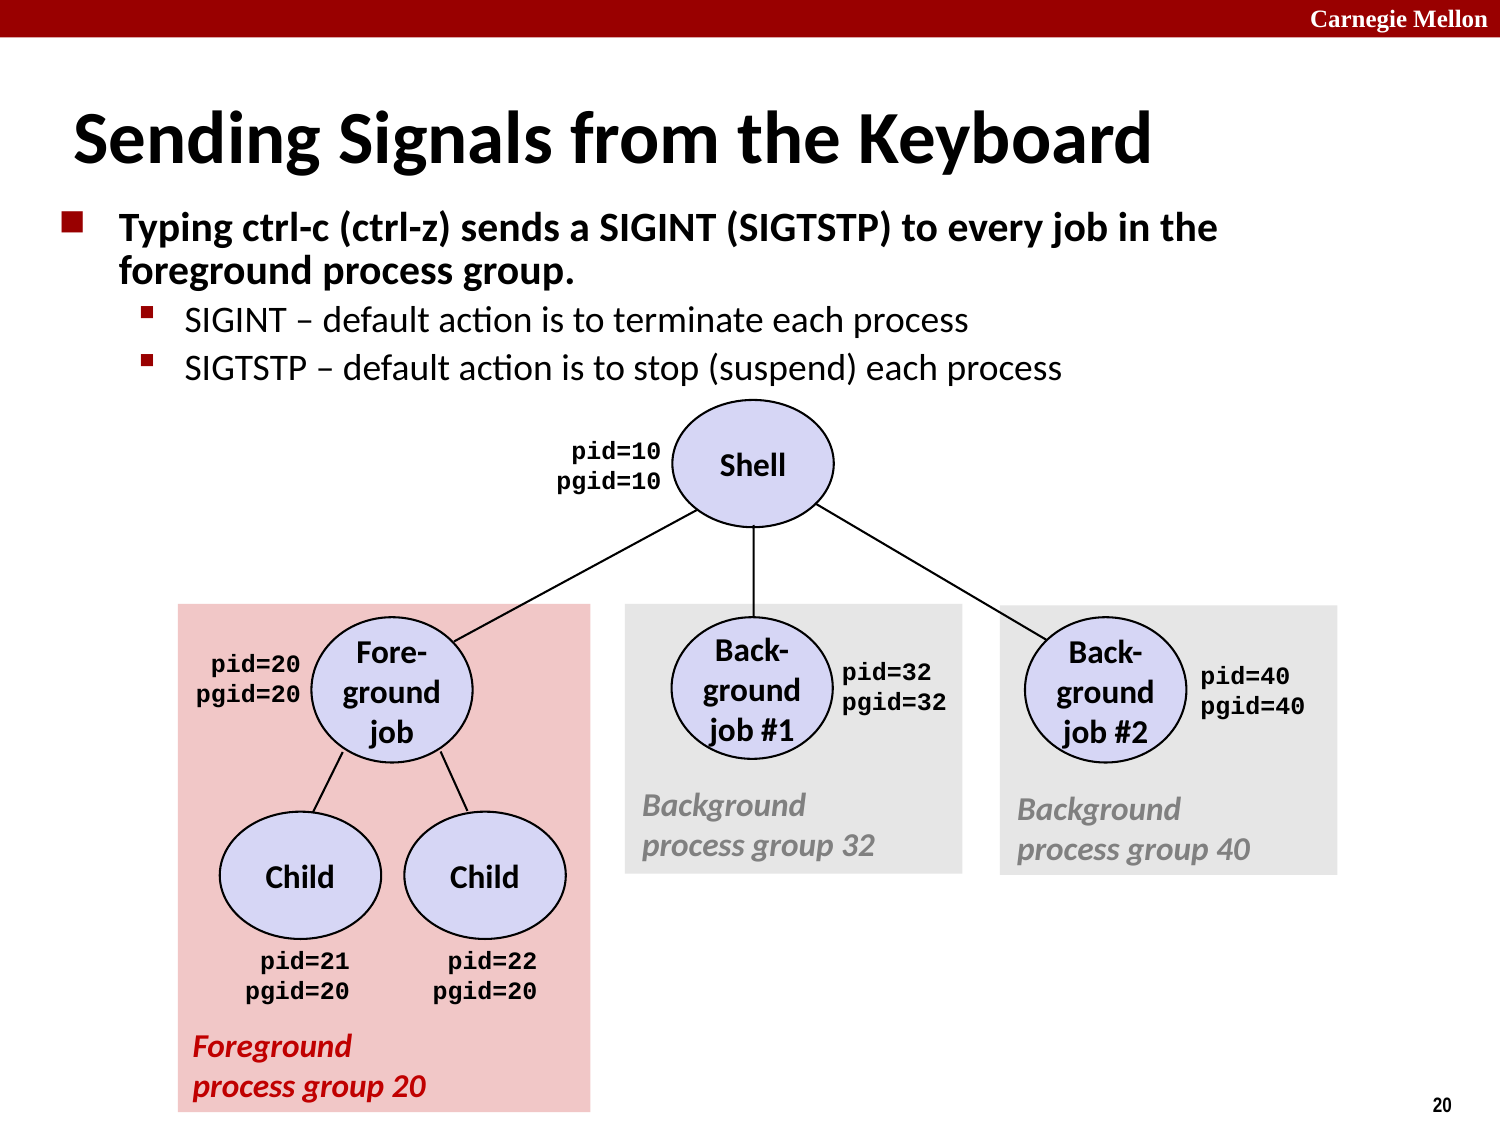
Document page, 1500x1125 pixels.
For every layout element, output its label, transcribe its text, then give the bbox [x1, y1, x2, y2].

text_box pid=20 pgid=20 [180, 639, 316, 715]
text_box pid=40 pgid=40 [1185, 652, 1321, 728]
text_box pid=21 pgid=20 [229, 937, 365, 1013]
text_box Back- ground job #1 [671, 617, 827, 759]
text_box Foreground process group 20 [177, 1017, 468, 1112]
text_box Child [404, 811, 566, 937]
text_box [177, 603, 591, 1113]
text_box Child [219, 811, 382, 937]
list Typing ctrl-c (ctrl-z) sends a SIGINT (SIGTSTP) to every job in the foreground process group. SIGINT – default action is to terminate each process SIGTSTP – default action is to stop (suspend) each process [47, 199, 1411, 413]
text_box pid=10 pgid=10 [541, 427, 677, 502]
text_box Background process group 40 [1002, 779, 1265, 875]
title Sending Signals from the Keyboard [58, 71, 1305, 197]
text_box Background process group 32 [627, 775, 890, 871]
text_box [999, 605, 1338, 875]
text_box Back- ground job #2 [1024, 617, 1185, 763]
text_box Shell [677, 399, 834, 528]
text_box pid=32 pgid=32 [827, 648, 962, 723]
text_box [624, 603, 963, 874]
text_box pid=22 pgid=20 [417, 937, 553, 1013]
text_box Fore- ground job [316, 617, 473, 763]
